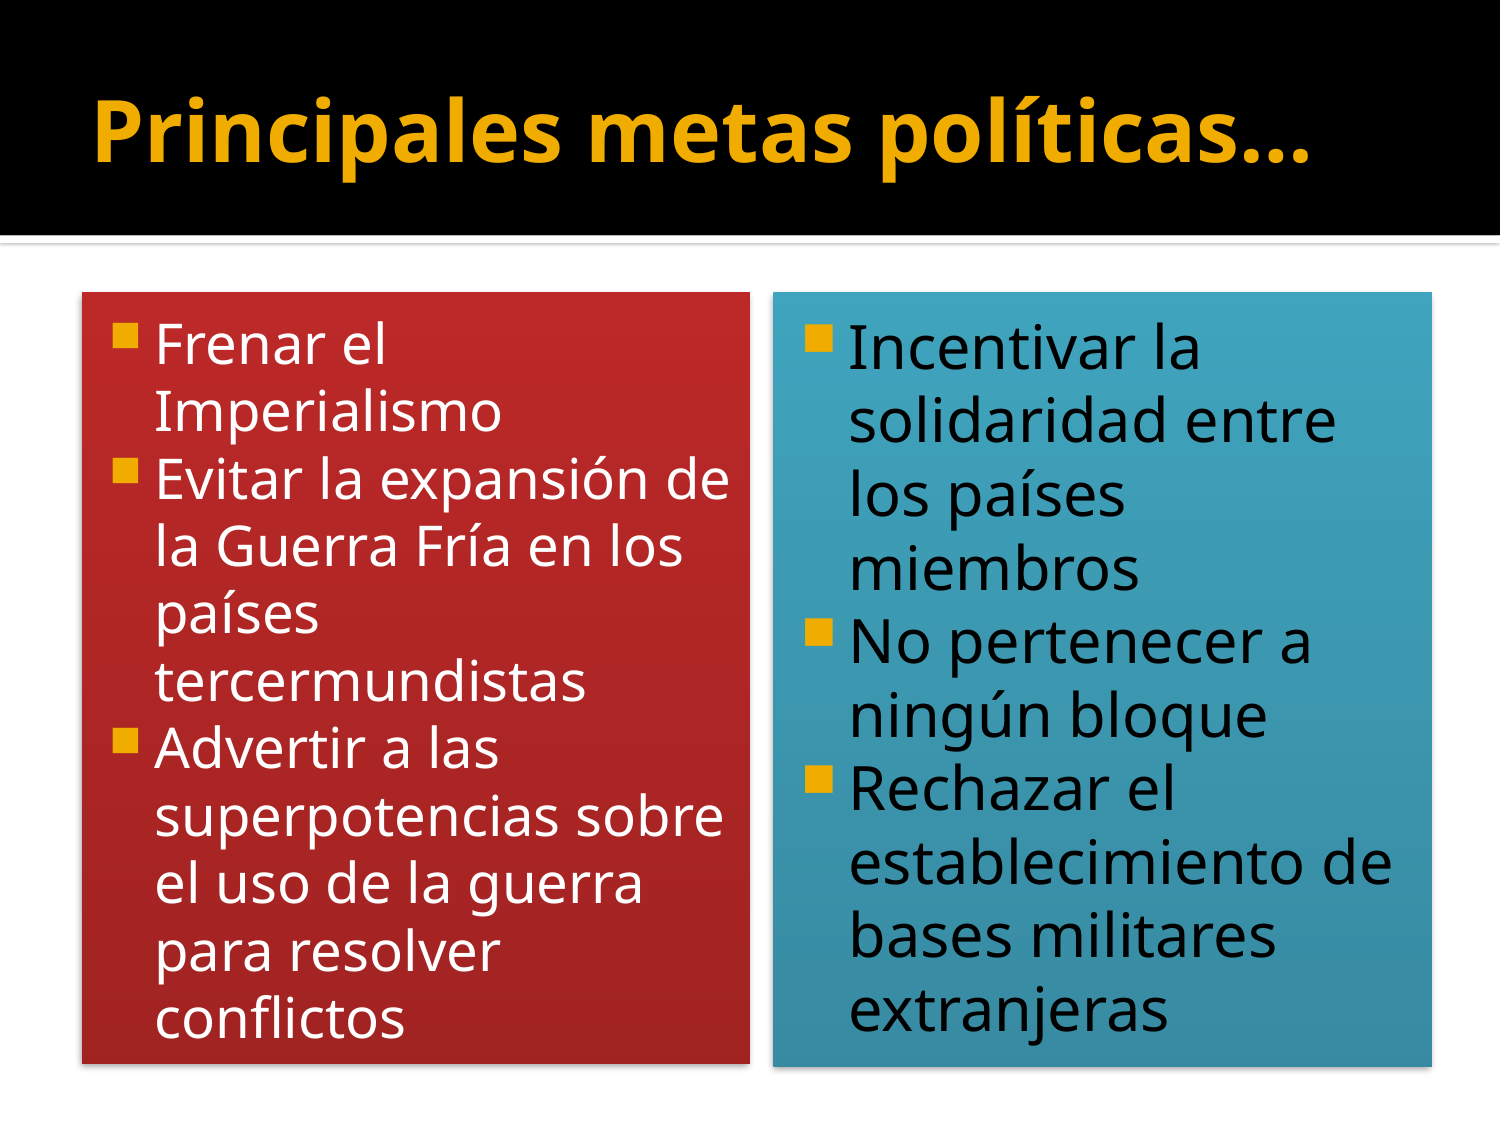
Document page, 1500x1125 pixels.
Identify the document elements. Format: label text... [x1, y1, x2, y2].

list Frenar el Imperialismo Evitar la expansión de la Guerra Fría en los países tercermundistas Advertir a las superpotencias sobre el uso de la guerra para resolver conflictos [82, 292, 750, 1064]
title Principales metas políticas… [75, 25, 1425, 231]
text_box Incentivar la solidaridad entre los países miembros No pertenecer a ningún bloque Rechazar el establecimiento de bases militares extranjeras [773, 292, 1432, 1067]
